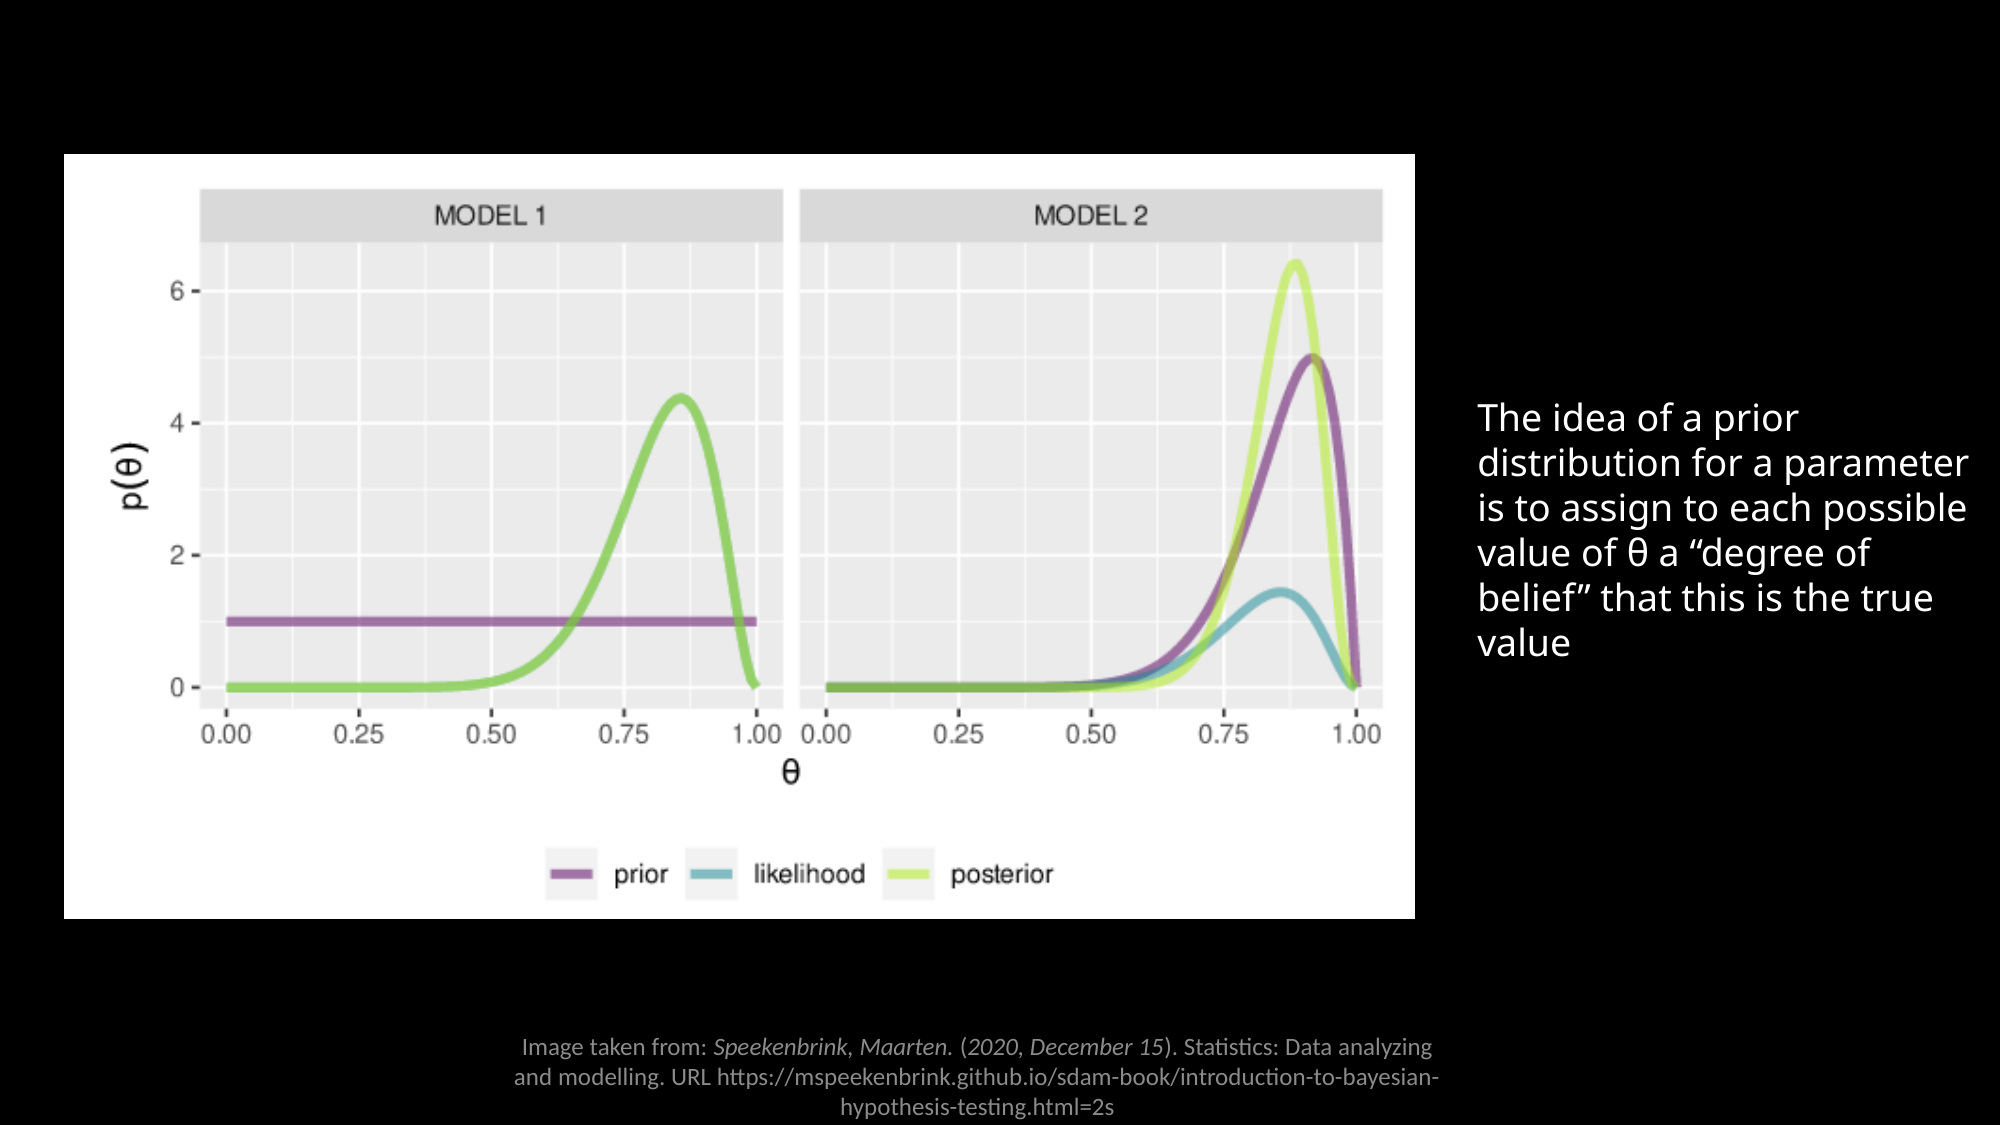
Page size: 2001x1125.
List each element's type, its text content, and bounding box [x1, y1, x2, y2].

text_box The idea of a prior distribution for a parameter is to assign to each possible value of θ a “degree of belief” that this is the true value [1462, 386, 2000, 672]
footer Image taken from: Speekenbrink, Maarten. (2020, December 15). Statistics: Data analyzing and modelling. URL https://mspeekenbrink.github.io/sdam-book/introduction-to-bayesian-hypothesis-testing.html=2s [492, 1045, 1463, 1106]
picture [64, 154, 1415, 919]
